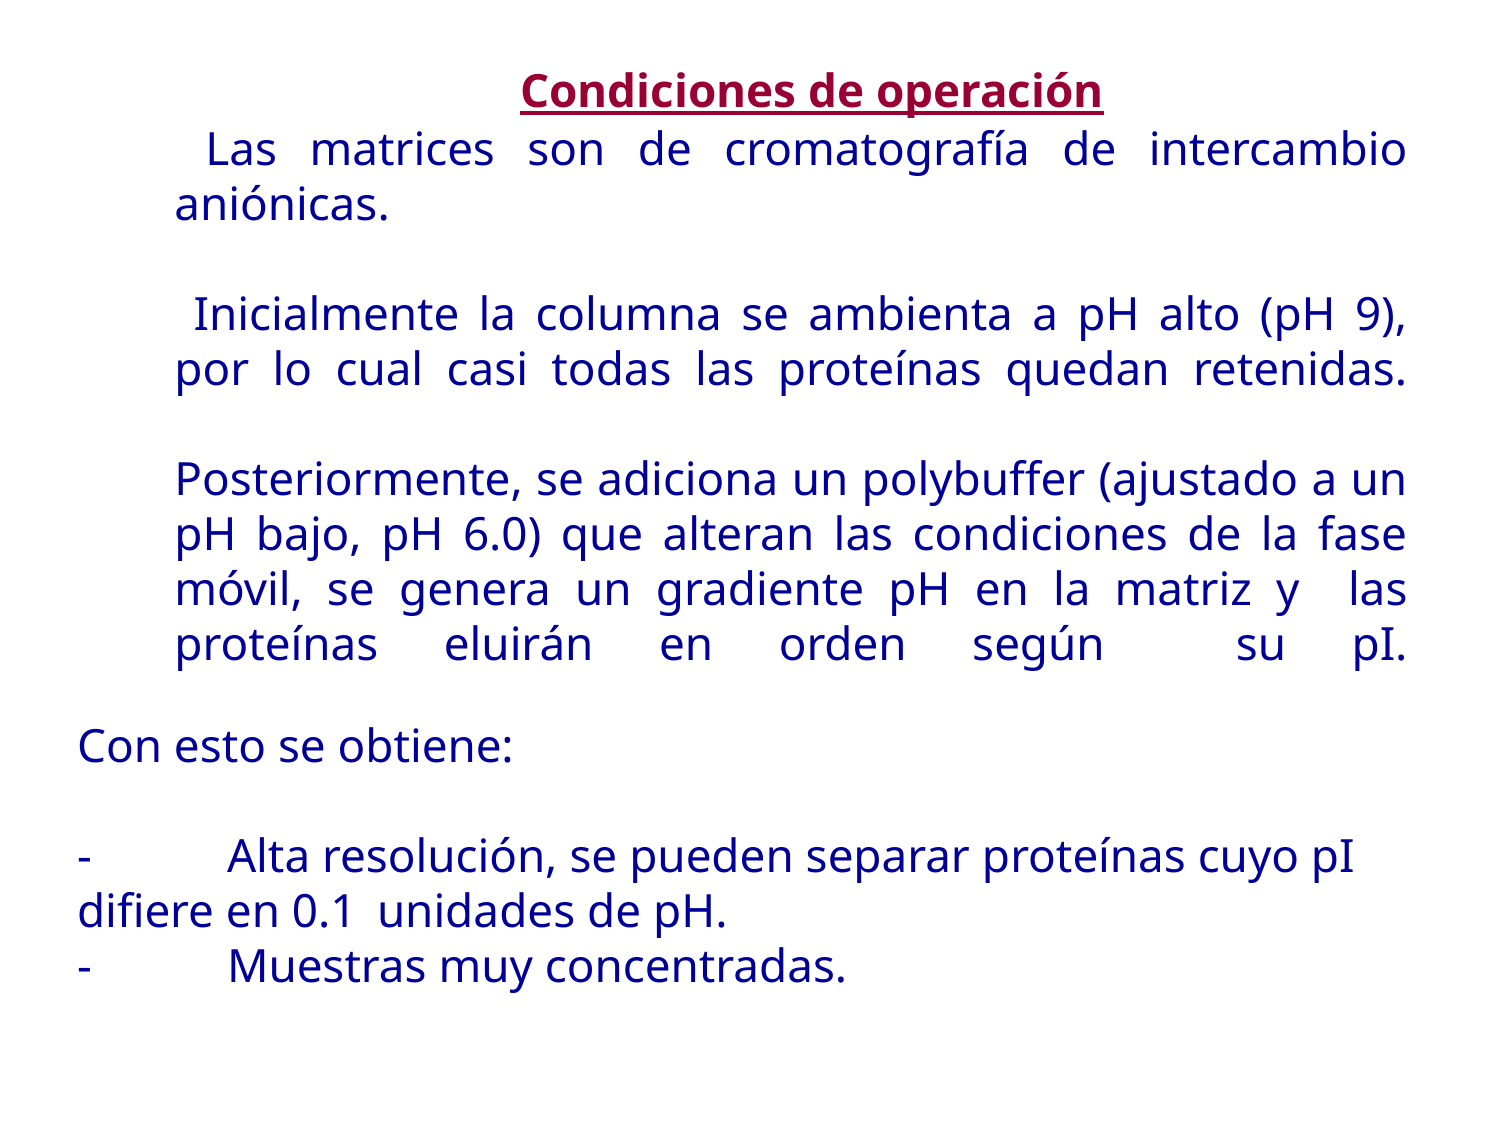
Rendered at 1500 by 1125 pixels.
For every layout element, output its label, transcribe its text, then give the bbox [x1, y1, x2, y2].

text_box Con esto se obtiene: - Alta resolución, se pueden separar proteínas cuyo pI difiere en 0.1 unidades de pH. - Muestras muy concentradas. [62, 709, 1447, 999]
title Las matrices son de cromatografía de intercambio aniónicas. Inicialmente la columna se ambienta a pH alto (pH 9), por lo cual casi todas las proteínas quedan retenidas. Posteriormente, se adiciona un polybuffer (ajustado a un pH bajo, pH 6.0) que alteran las condiciones de la fase móvil, se genera un gradiente pH en la matriz y las proteínas eluirán en orden según su pI. [159, 278, 1424, 561]
text_box Condiciones de operación [430, 54, 1194, 125]
